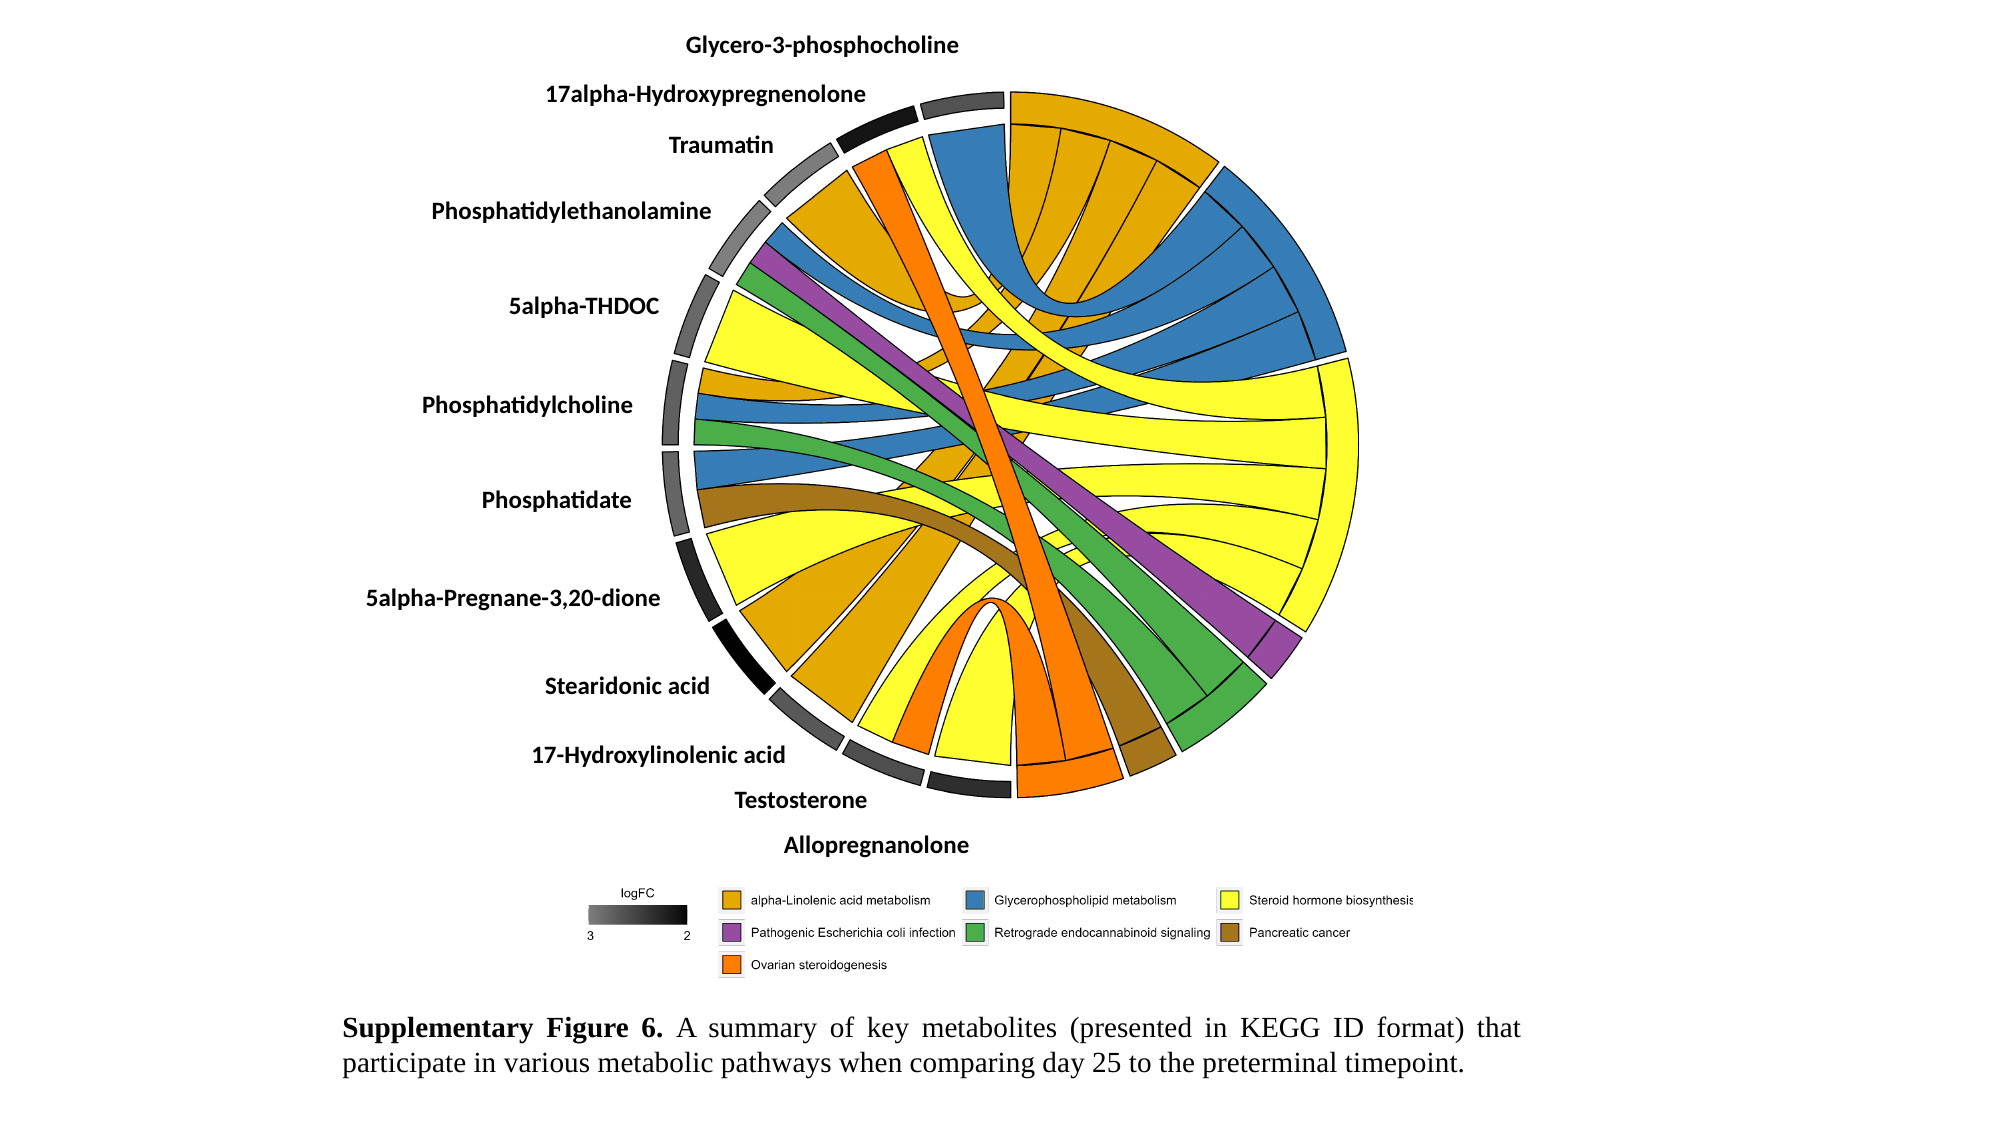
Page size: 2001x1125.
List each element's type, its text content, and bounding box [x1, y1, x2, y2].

text_box Supplementary Figure 6. A summary of key metabolites (presented in KEGG ID format) that participate in various metabolic pathways when comparing day 25 to the preterminal timepoint. [327, 1000, 1537, 1086]
text_box 17-Hydroxylinolenic acid [516, 730, 587, 776]
picture [587, 0, 1413, 990]
text_box Phosphatidate [467, 476, 587, 521]
text_box Phosphatidylethanolamine [416, 187, 587, 233]
text_box Stearidonic acid [530, 662, 587, 708]
text_box 17alpha-Hydroxypregnenolone [530, 69, 587, 115]
text_box 5alpha-Pregnane-3,20-dione [351, 574, 587, 620]
text_box Phosphatidylcholine [407, 381, 587, 426]
text_box 5alpha-THDOC [494, 282, 587, 328]
